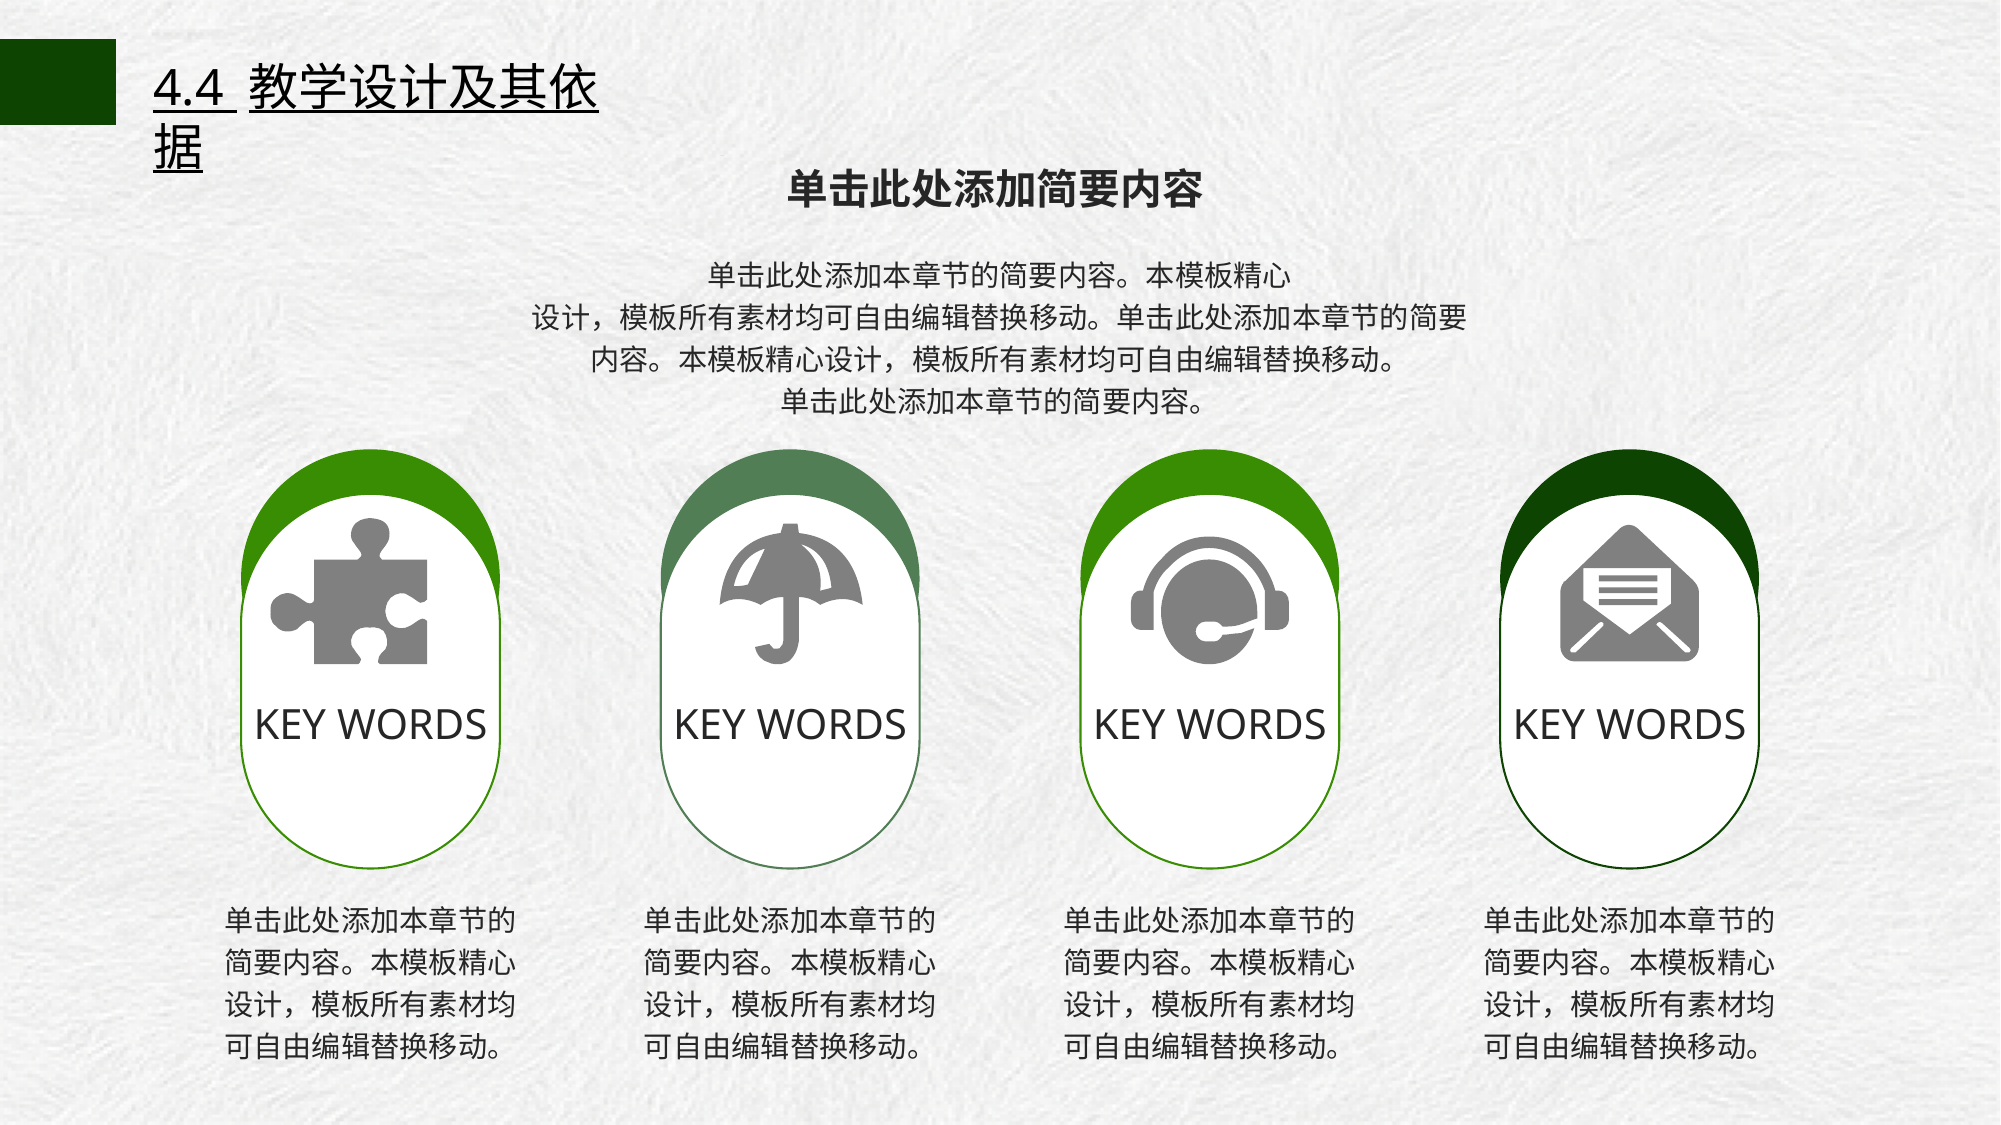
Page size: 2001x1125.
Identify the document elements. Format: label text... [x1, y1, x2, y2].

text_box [1500, 449, 1759, 869]
text_box KEY WORDS [1759, 690, 1766, 756]
text_box KEY WORDS [920, 690, 927, 756]
text_box 单击此处添加简要内容 [719, 155, 1281, 221]
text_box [241, 449, 500, 869]
text_box KEY WORDS [1340, 690, 1347, 756]
text_box 单击此处添加本章节的简要内容。本模板精心 设计，模板所有素材均可自由编辑替换移动。单击此处添加本章节的简要 内容。本模板精心设计，模板所有素材均可自由编辑替换移动。 单击此处添加本章节的简要内容。 [268, 243, 1731, 426]
text_box KEY WORDS [654, 690, 660, 756]
text_box KEY WORDS [234, 690, 241, 756]
text_box 单击此处添加本章节的简要内容。本模板精心设计，模板所有素材均可自由编辑替换移动。 [617, 887, 963, 1071]
text_box [0, 39, 116, 125]
text_box KEY WORDS [1493, 690, 1500, 756]
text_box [660, 449, 920, 869]
text_box 4.4 教学设计及其依据 [138, 48, 659, 184]
text_box 单击此处添加本章节的简要内容。本模板精心设计，模板所有素材均可自由编辑替换移动。 [1457, 887, 1803, 1071]
text_box KEY WORDS [500, 690, 507, 756]
text_box KEY WORDS [1073, 690, 1080, 756]
text_box 单击此处添加本章节的简要内容。本模板精心设计，模板所有素材均可自由编辑替换移动。 [1037, 887, 1383, 1071]
text_box 单击此处添加本章节的简要内容。本模板精心设计，模板所有素材均可自由编辑替换移动。 [197, 887, 544, 1071]
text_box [1080, 449, 1340, 869]
picture [0, 0, 2001, 1125]
